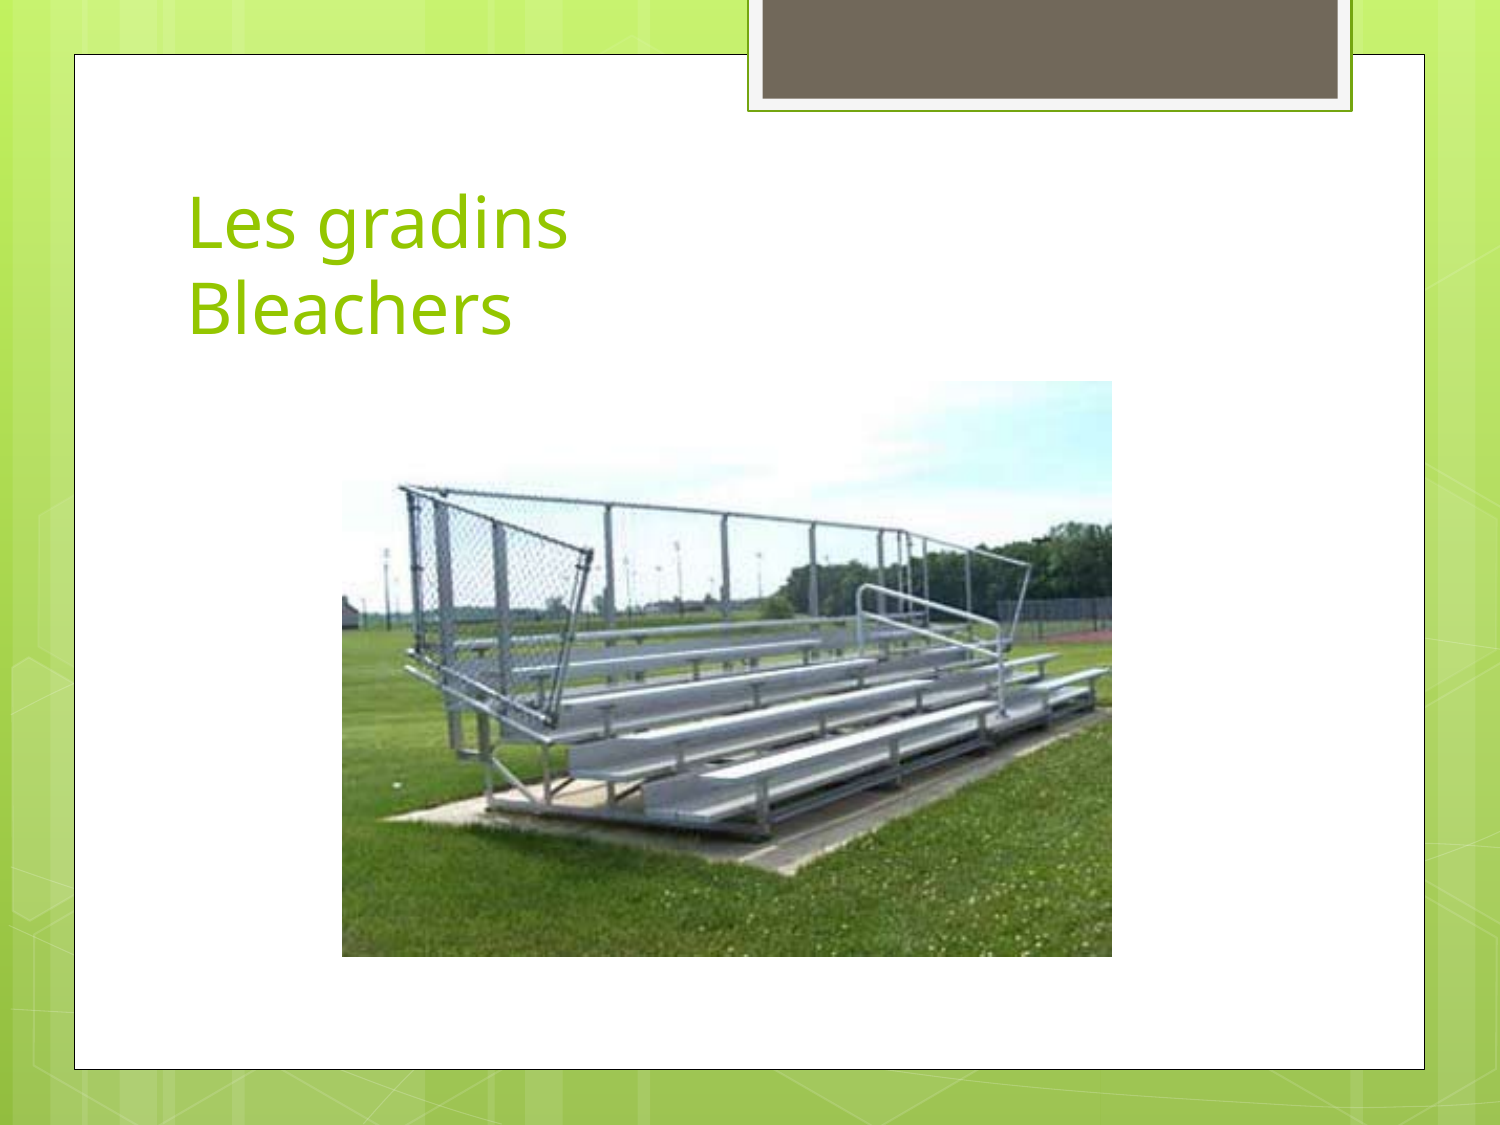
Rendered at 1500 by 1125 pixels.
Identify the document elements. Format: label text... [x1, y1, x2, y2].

title Les gradins Bleachers [171, 168, 1324, 357]
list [170, 380, 1284, 958]
